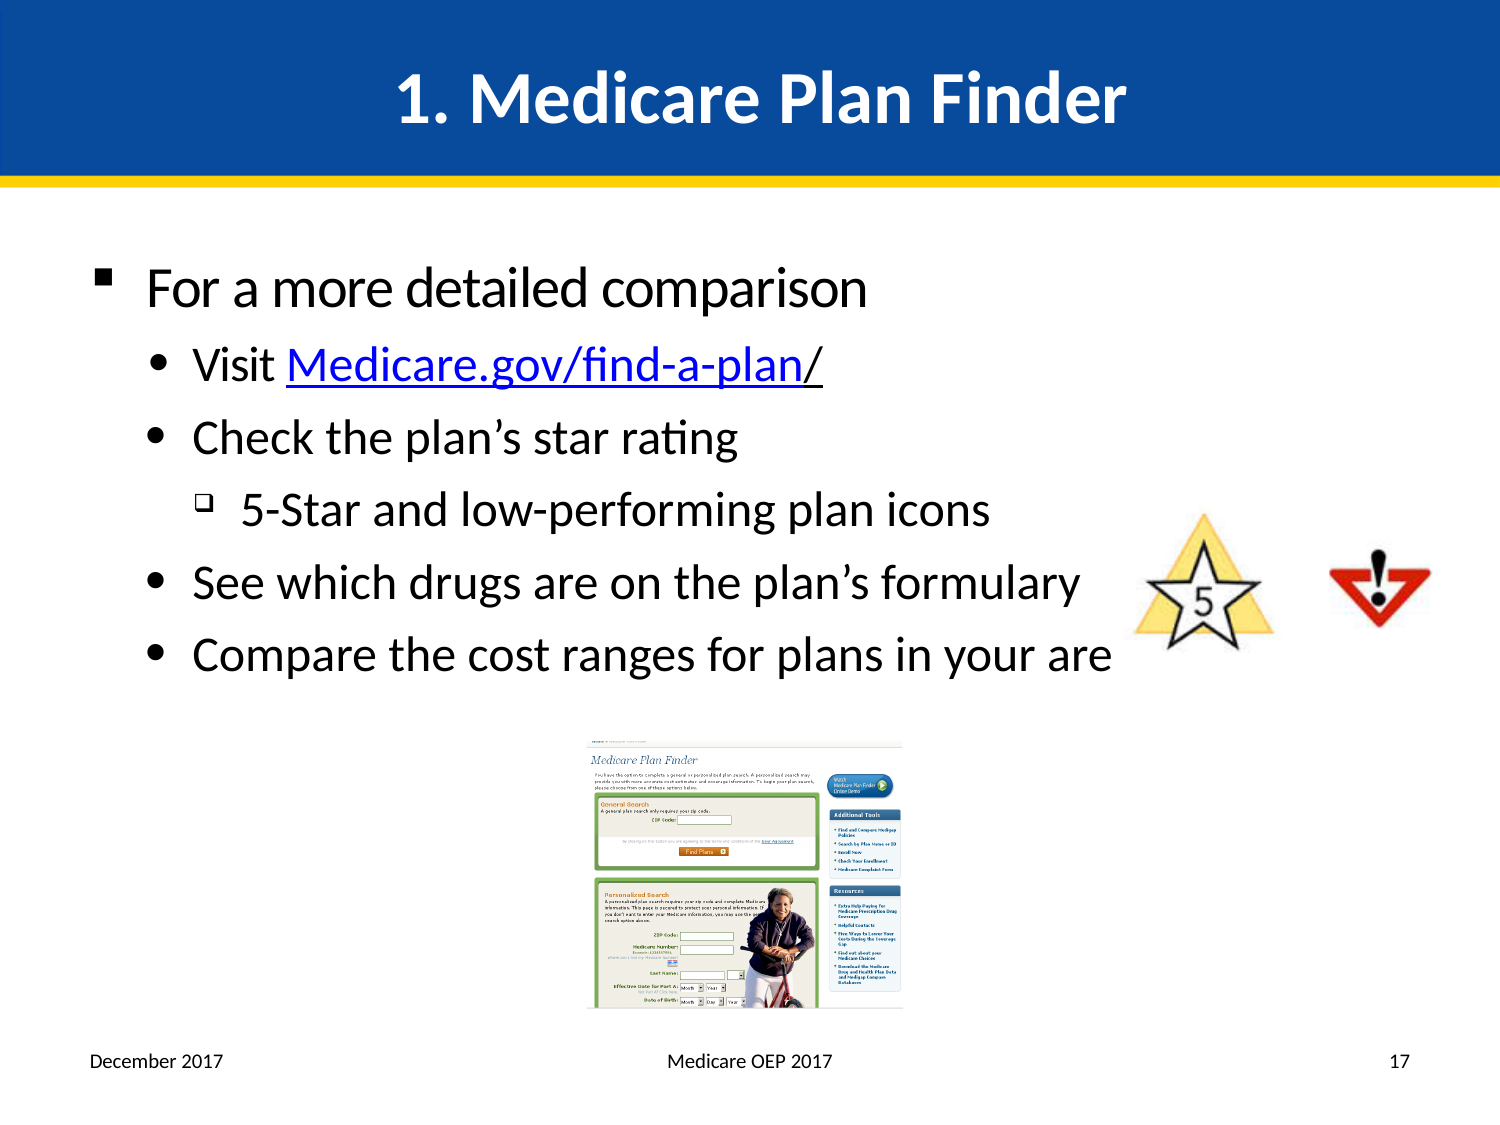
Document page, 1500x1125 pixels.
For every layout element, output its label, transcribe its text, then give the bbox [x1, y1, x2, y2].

footer Medicare OEP 2017 [425, 1040, 1074, 1100]
list For a more detailed comparison Visit Medicare.gov/find-a-plan/ Check the plan’s star rating 5-Star and low-performing plan icons See which drugs are on the plan’s formulary Compare the cost ranges for plans in your area [75, 241, 1425, 985]
picture [1328, 538, 1433, 629]
title 1. Medicare Plan Finder [94, 5, 1445, 182]
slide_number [75, 1040, 425, 1100]
picture [0, 0, 1500, 188]
picture [586, 741, 903, 1009]
picture [1112, 489, 1301, 678]
slide_number 17 [1074, 1040, 1425, 1100]
